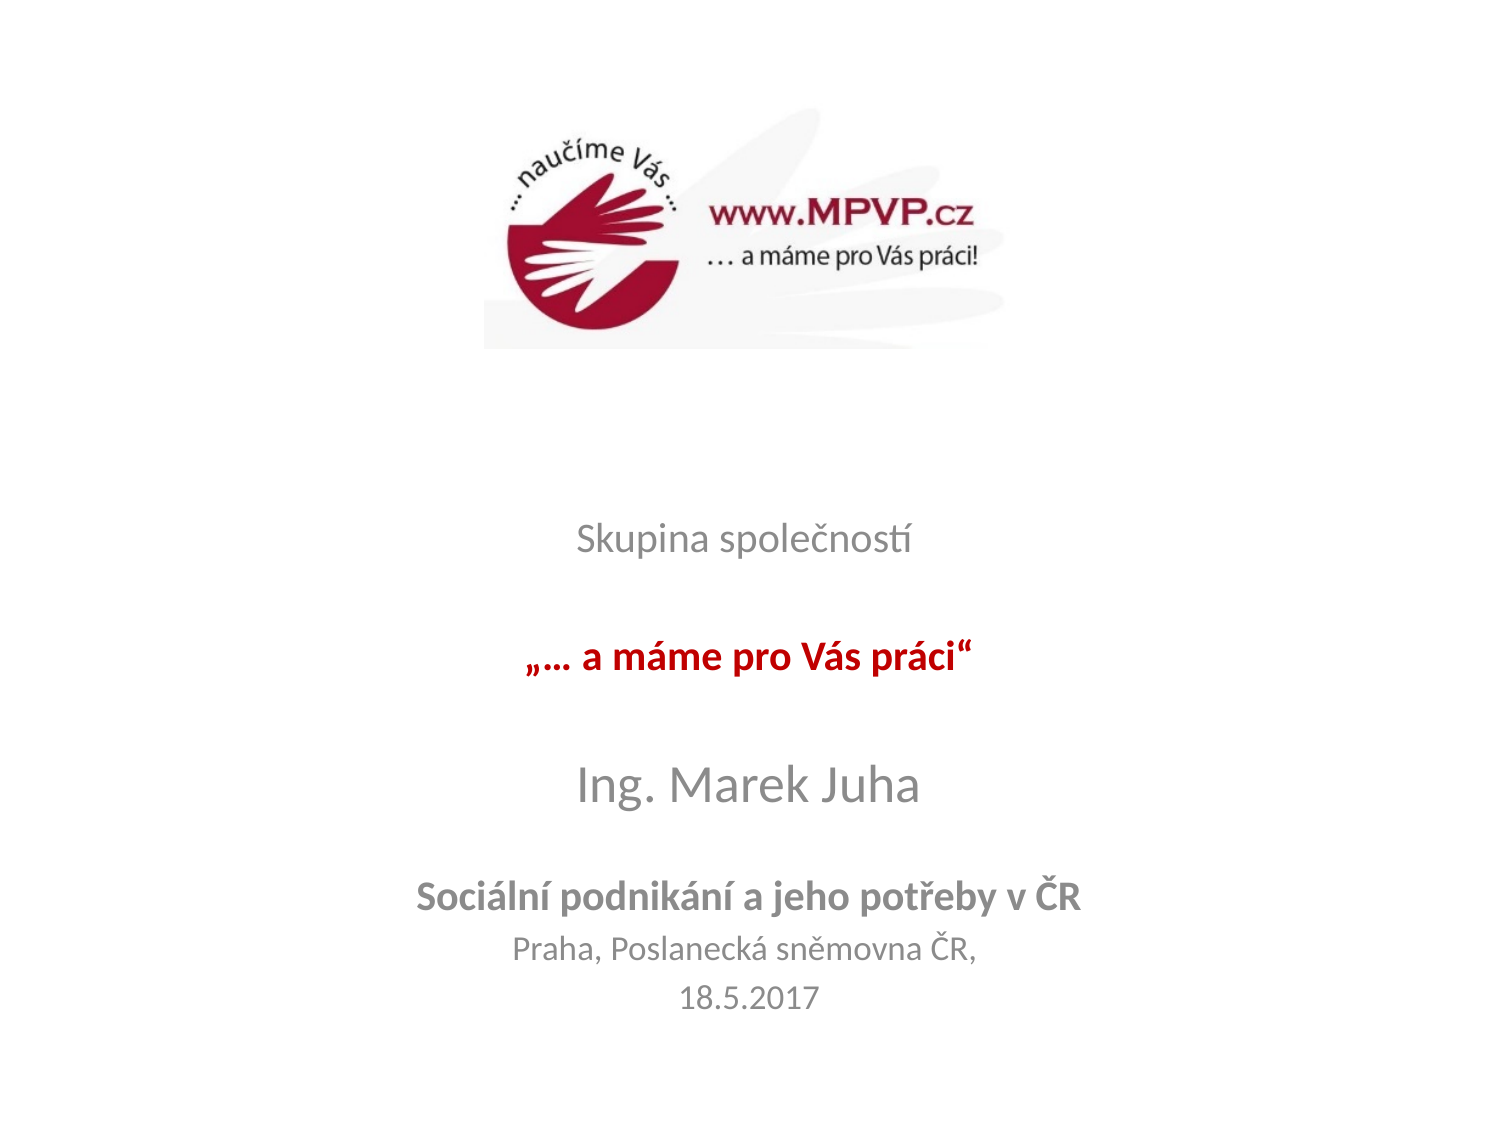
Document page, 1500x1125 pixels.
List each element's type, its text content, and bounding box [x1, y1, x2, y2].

subtitle Skupina společností „… a máme pro Vás práci“ Ing. Marek Juha Sociální podnikání a jeho potřeby v ČR Praha, Poslanecká sněmovna ČR, 18.5.2017 [140, 503, 1358, 1035]
picture [484, 101, 1014, 349]
